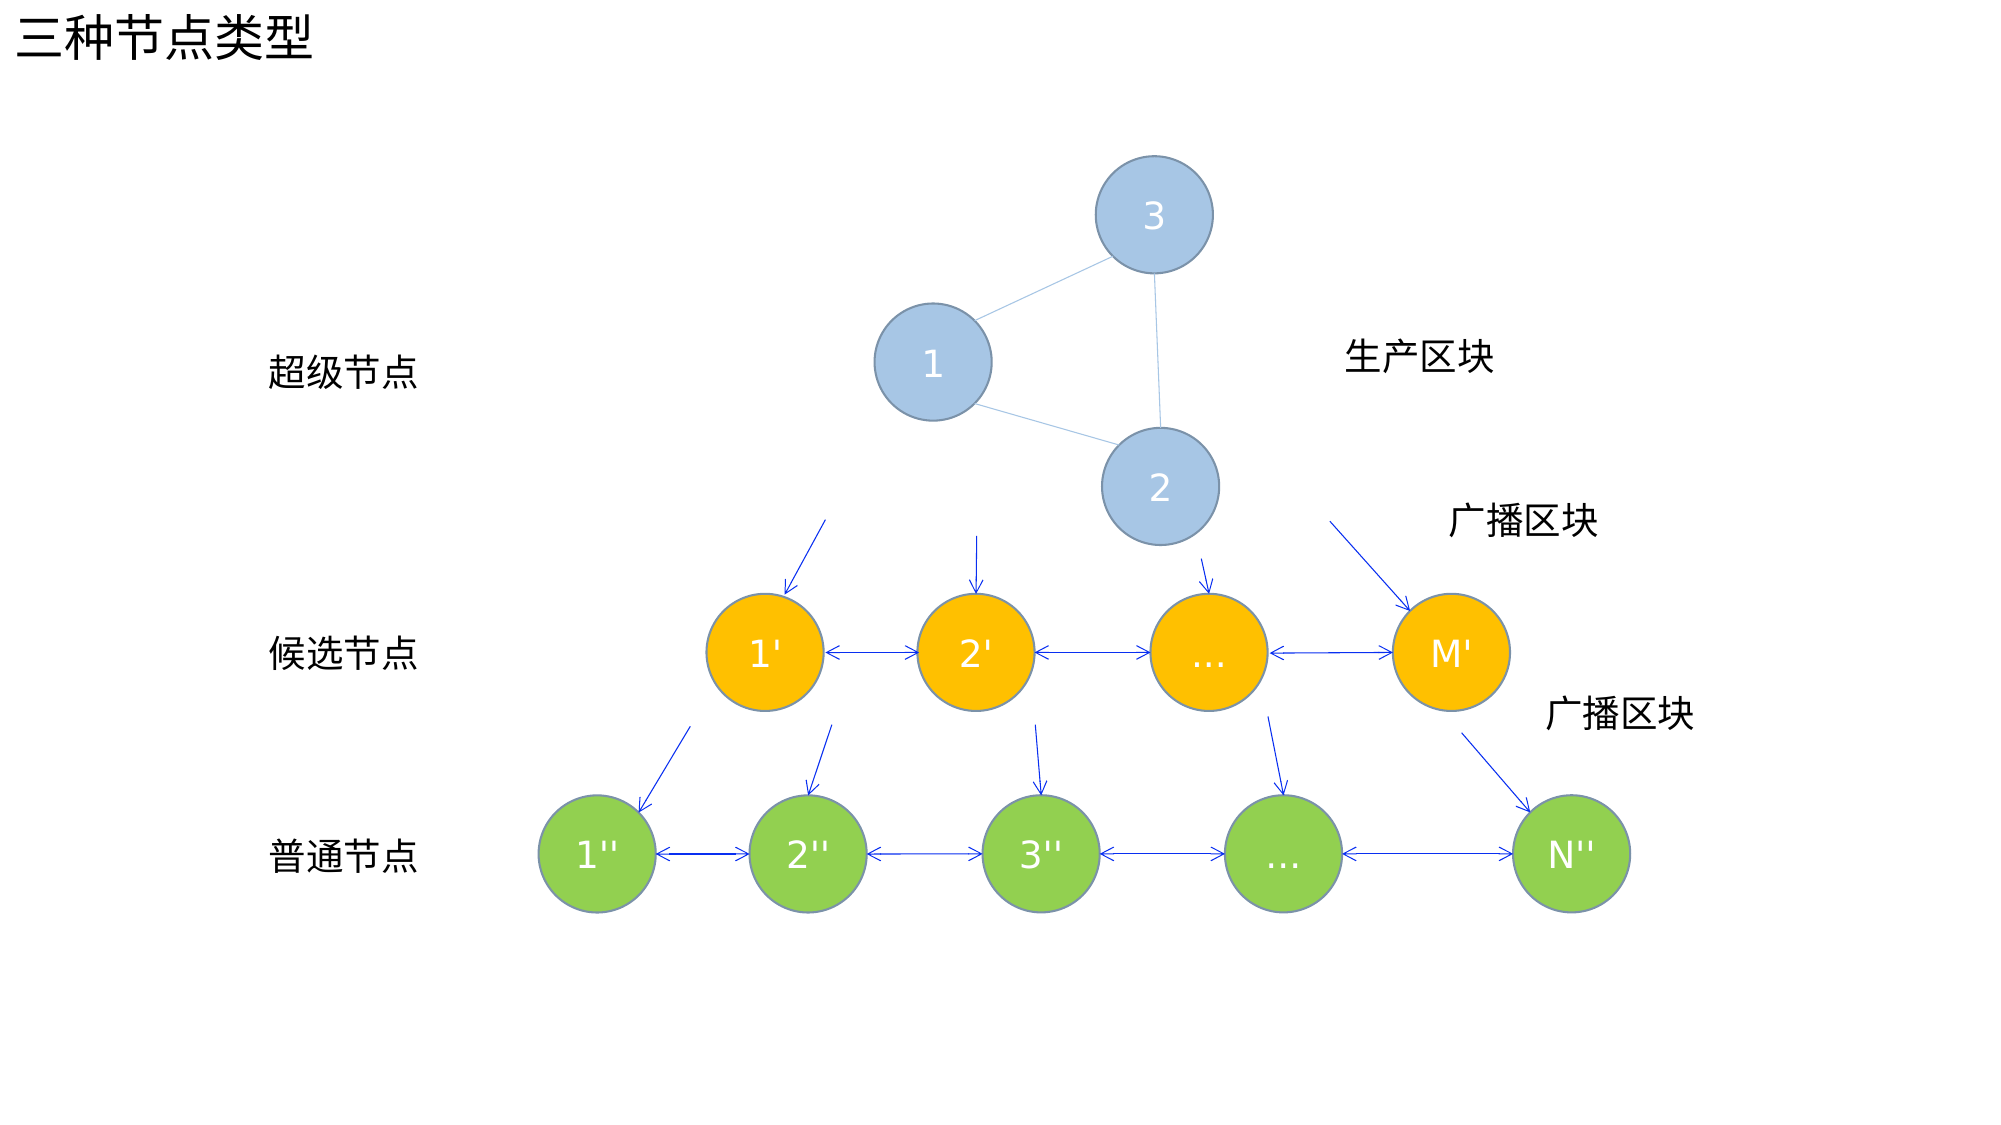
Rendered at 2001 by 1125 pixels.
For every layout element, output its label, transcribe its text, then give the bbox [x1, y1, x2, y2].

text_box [1329, 521, 1411, 613]
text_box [1267, 716, 1284, 797]
text_box 超级节点 [253, 341, 436, 402]
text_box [1035, 724, 1042, 797]
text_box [808, 724, 832, 797]
text_box 生产区块 [1330, 325, 1510, 386]
text_box 三种节点类型 [0, 0, 330, 74]
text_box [784, 519, 826, 595]
text_box 2' [916, 592, 1036, 712]
text_box 1 [873, 302, 993, 422]
text_box N'' [1512, 794, 1632, 914]
text_box 3'' [981, 794, 1101, 914]
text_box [638, 726, 691, 815]
text_box 1' [705, 592, 825, 712]
text_box ... [1223, 794, 1344, 914]
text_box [974, 405, 1120, 447]
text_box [1461, 732, 1531, 814]
text_box 广播区块 [1434, 489, 1614, 550]
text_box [974, 257, 1113, 323]
text_box 普通节点 [253, 825, 436, 886]
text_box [1201, 558, 1210, 596]
text_box 候选节点 [253, 622, 436, 682]
text_box 广播区块 [1530, 682, 1711, 743]
text_box M' [1391, 592, 1512, 712]
text_box 3 [1094, 155, 1214, 275]
text_box 2 [1100, 426, 1221, 547]
text_box 2'' [748, 794, 868, 914]
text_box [1154, 274, 1161, 430]
text_box 1'' [537, 794, 657, 914]
text_box ... [1149, 592, 1269, 712]
